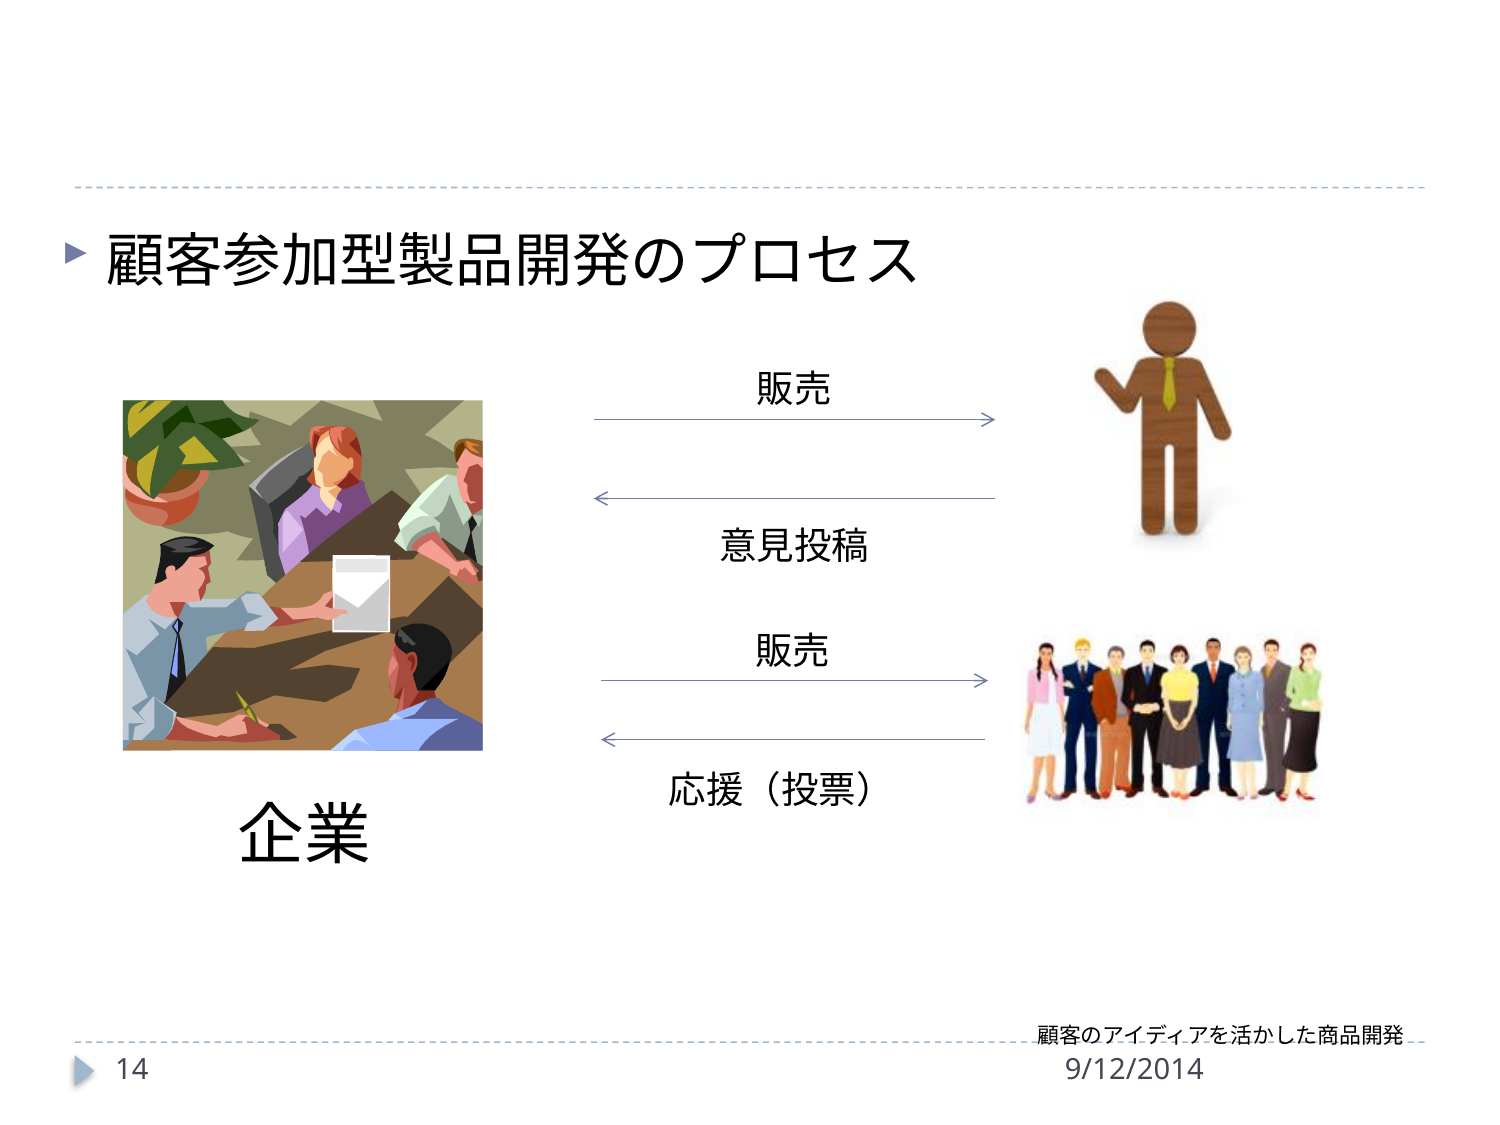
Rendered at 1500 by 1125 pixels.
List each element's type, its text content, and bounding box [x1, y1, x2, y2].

list 顧客参加型製品開発のプロセス [46, 216, 1297, 935]
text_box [122, 286, 1340, 881]
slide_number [1050, 1042, 1426, 1103]
slide_number 14 [100, 1042, 426, 1103]
text_box 顧客のアイディアを活かした商品開発 [1022, 1014, 1420, 1056]
